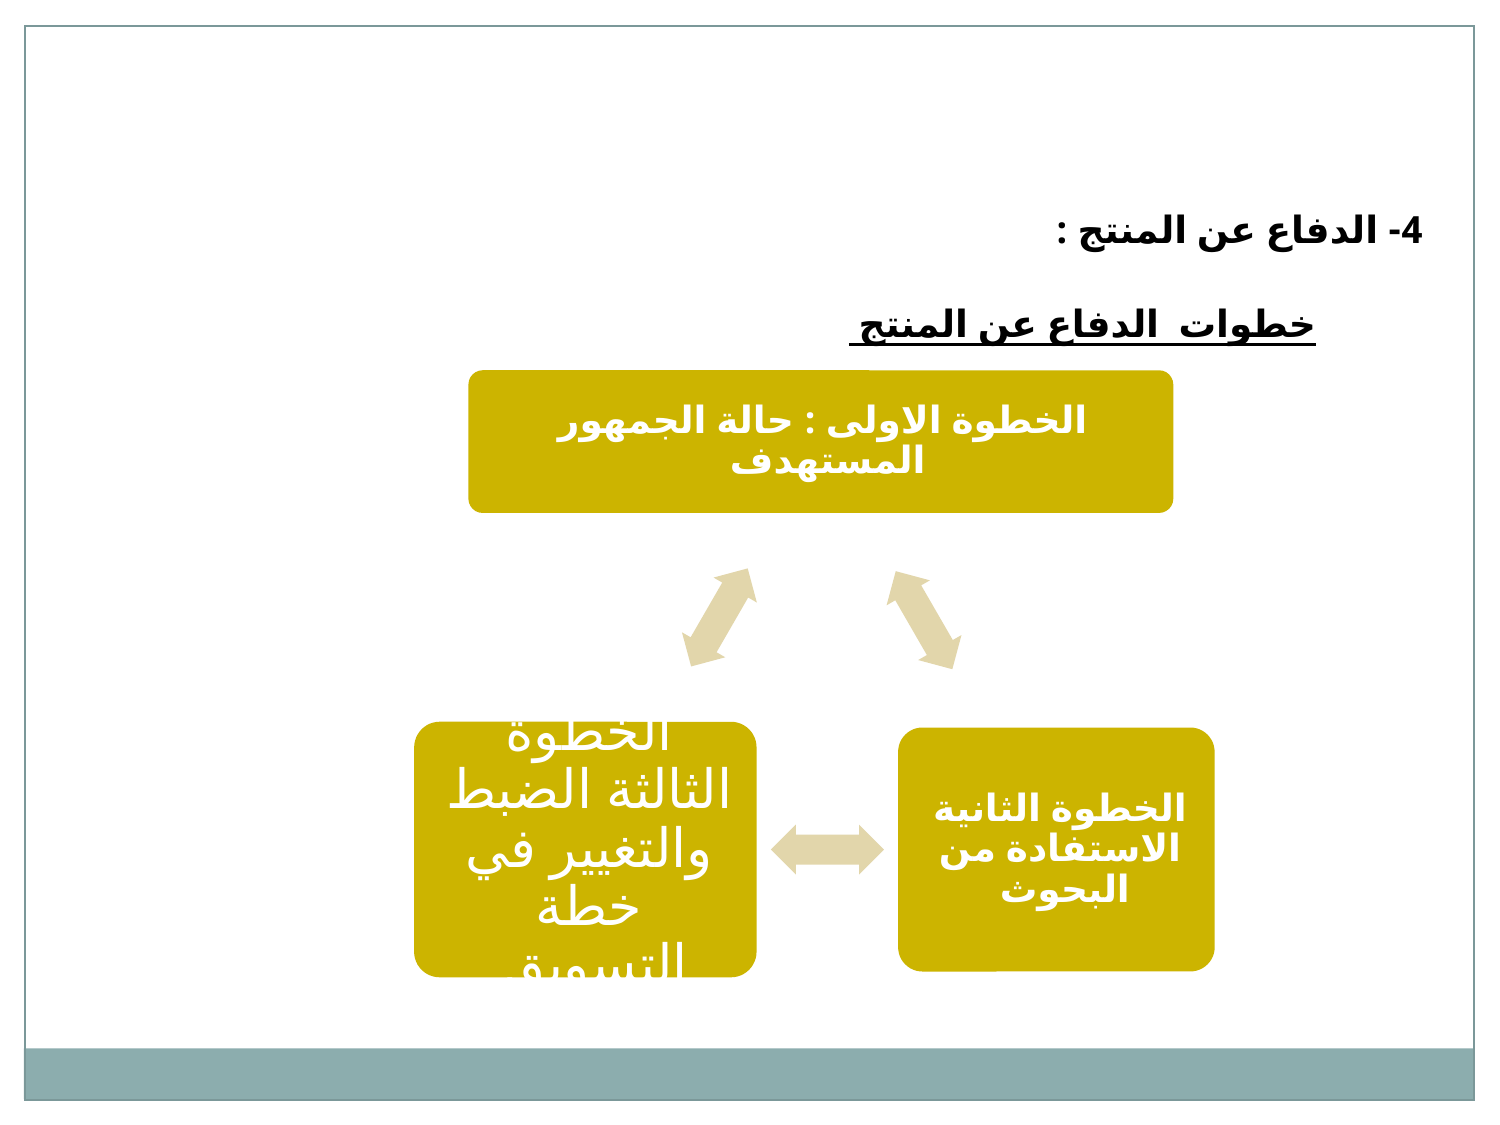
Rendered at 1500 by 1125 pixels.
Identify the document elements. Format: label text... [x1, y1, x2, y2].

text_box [198, 398, 1430, 950]
text_box خطوات الدفاع عن المنتج [445, 292, 1332, 353]
text_box 4- الدفاع عن المنتج : [1031, 199, 1438, 259]
